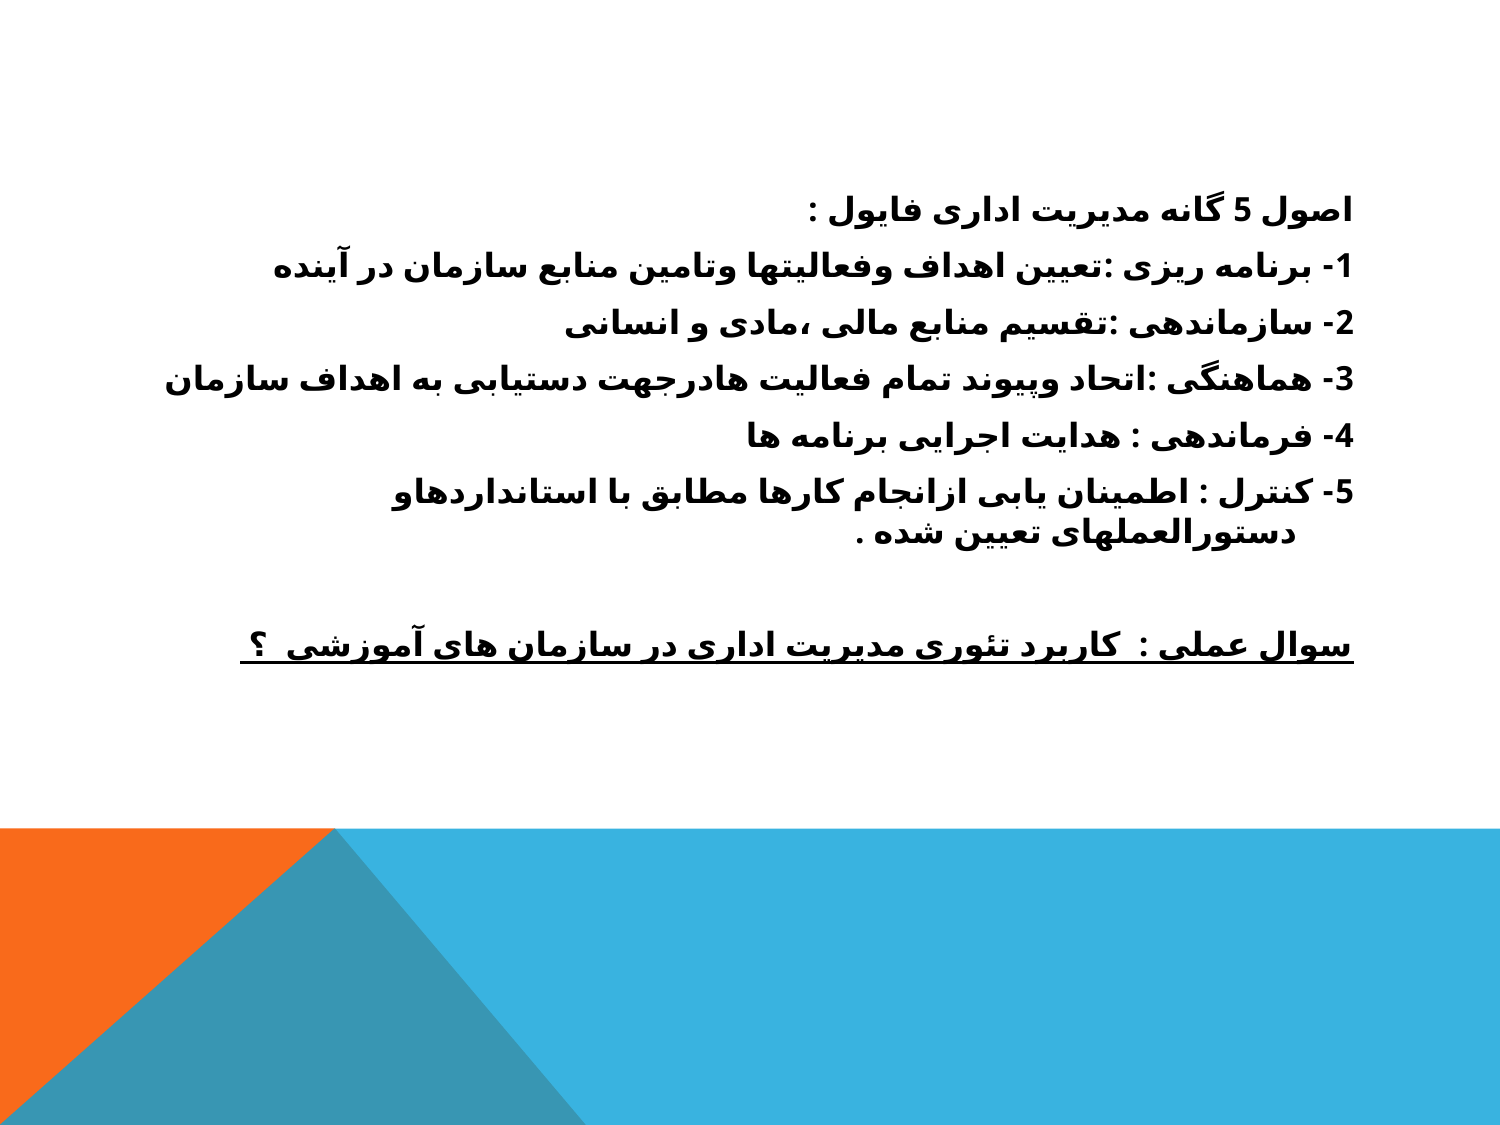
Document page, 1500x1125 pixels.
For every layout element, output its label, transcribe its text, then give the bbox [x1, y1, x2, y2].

list اصول 5 گانه مدیریت اداری فایول : 1- برنامه ریزی :تعیین اهداف وفعالیتها وتامین منابع سازمان در آینده 2- سازماندهی :تقسیم منابع مالی ،مادی و انسانی 3- هماهنگی :اتحاد وپیوند تمام فعالیت هادرجهت دستیابی به اهداف سازمان 4- فرماندهی : هدایت اجرایی برنامه ها 5- کنترل : اطمینان یابی ازانجام کارها مطابق با استانداردهاو دستورالعملهای تعیین شده . سوال عملی : کاربرد تئوری مدیریت اداری در سازمان های آموزشی ؟ [135, 180, 1369, 768]
